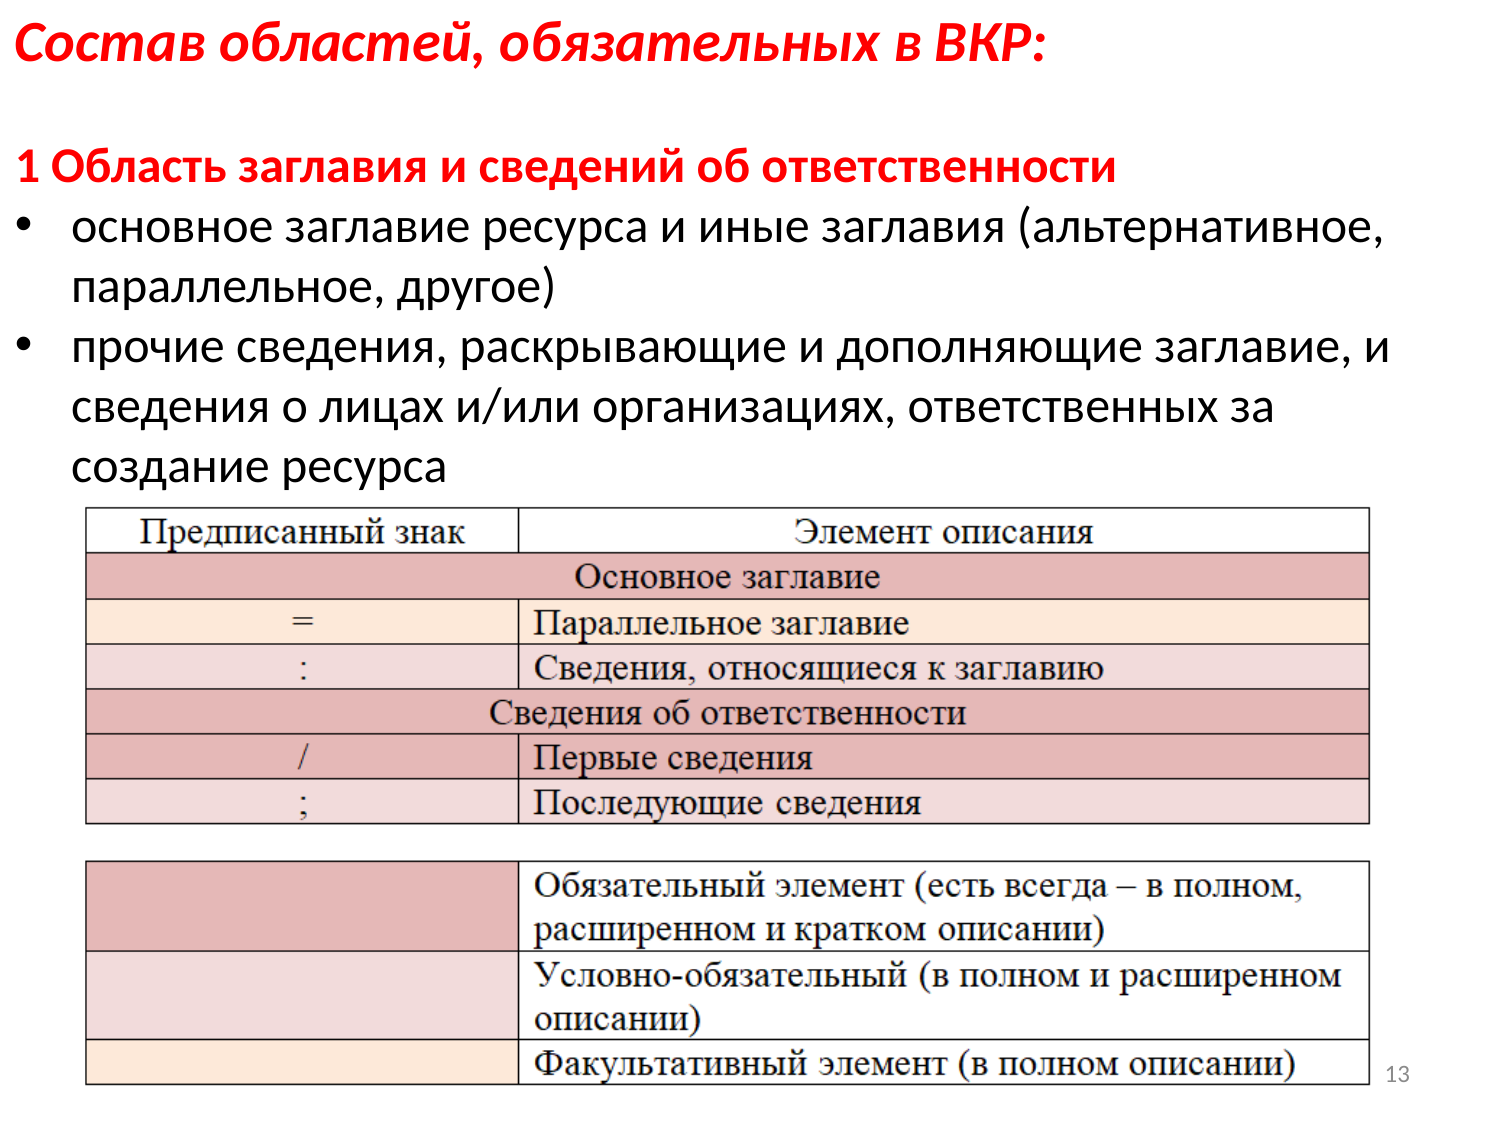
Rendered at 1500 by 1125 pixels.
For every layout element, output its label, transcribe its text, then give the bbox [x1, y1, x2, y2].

text_box Состав областей, обязательных в ВКР: 1 Область заглавия и сведений об ответственности основное заглавие ресурса и иные заглавия (альтернативное, параллельное, другое) прочие сведения, раскрывающие и дополняющие заглавие, и сведения о лицах и/или организациях, ответственных за создание ресурса [0, 0, 1483, 621]
picture [84, 503, 1377, 1094]
slide_number 13 [1074, 1042, 1425, 1103]
